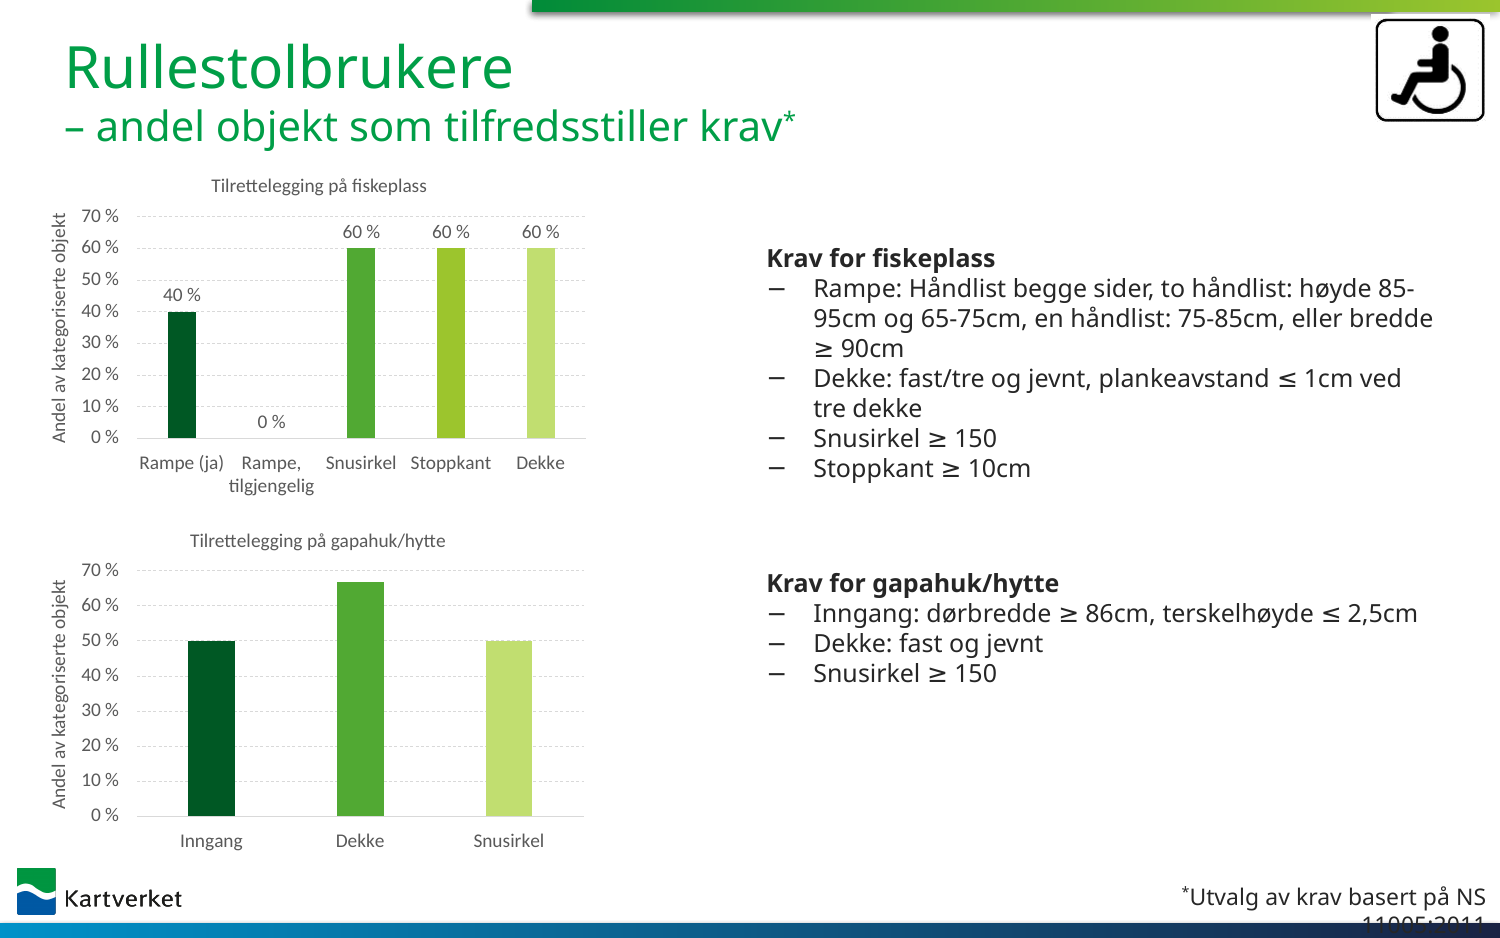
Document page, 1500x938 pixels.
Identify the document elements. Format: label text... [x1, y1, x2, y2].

text_box Krav for fiskeplass Rampe: Håndlist begge sider, to håndlist: høyde 85-95cm og 65-75cm, en håndlist: 75-85cm, eller bredde ≥ 90cm Dekke: fast/tre og jevnt, plankeavstand ≤ 1cm ved tre dekke Snusirkel ≥ 150 Stoppkant ≥ 10cm [751, 235, 1452, 490]
text_box Rullestolbrukere – andel objekt som tilfredsstiller krav* [49, 29, 1431, 158]
picture [41, 166, 597, 505]
text_box *Utvalg av krav basert på NS 11005:2011 [1068, 873, 1500, 938]
text_box Krav for gapahuk/hytte Inngang: dørbredde ≥ 86cm, terskelhøyde ≤ 2,5cm Dekke: fast og jevnt Snusirkel ≥ 150 [751, 560, 1452, 695]
picture [41, 520, 595, 859]
picture [1371, 13, 1491, 127]
